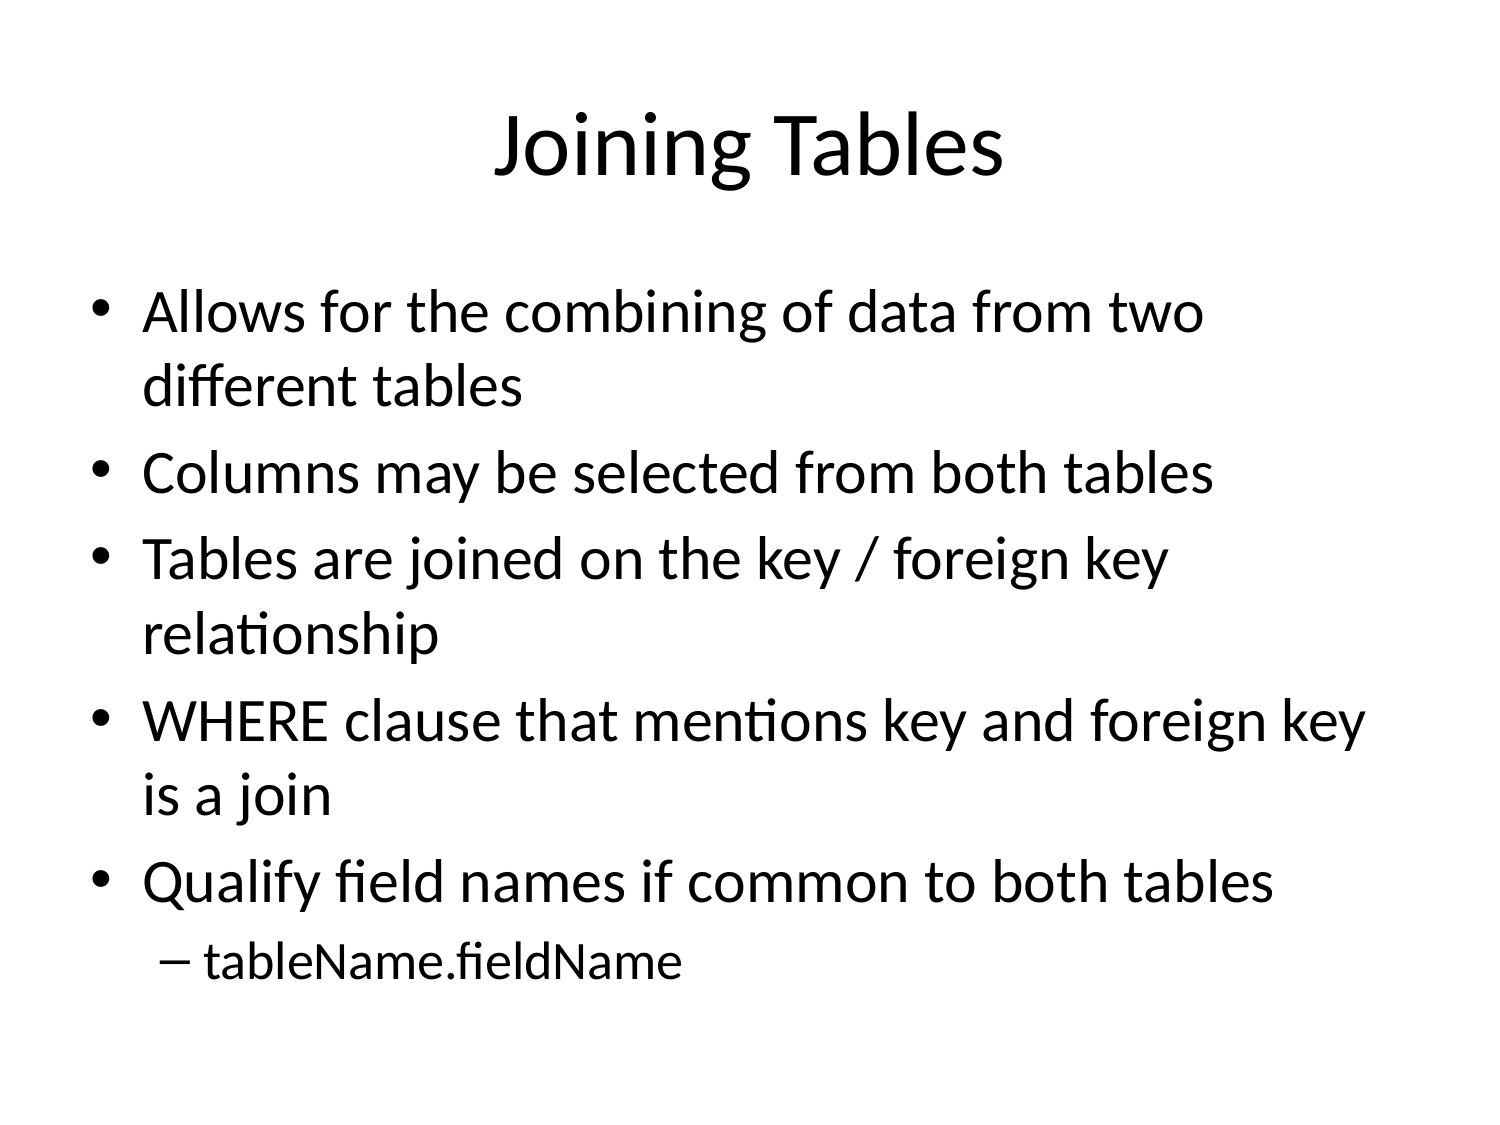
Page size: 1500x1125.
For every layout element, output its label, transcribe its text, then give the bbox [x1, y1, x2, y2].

title Joining Tables [75, 45, 1425, 233]
list Allows for the combining of data from two different tables Columns may be selected from both tables Tables are joined on the key / foreign key relationship WHERE clause that mentions key and foreign key is a join Qualify field names if common to both tables tableName.fieldName [75, 262, 1425, 1005]
